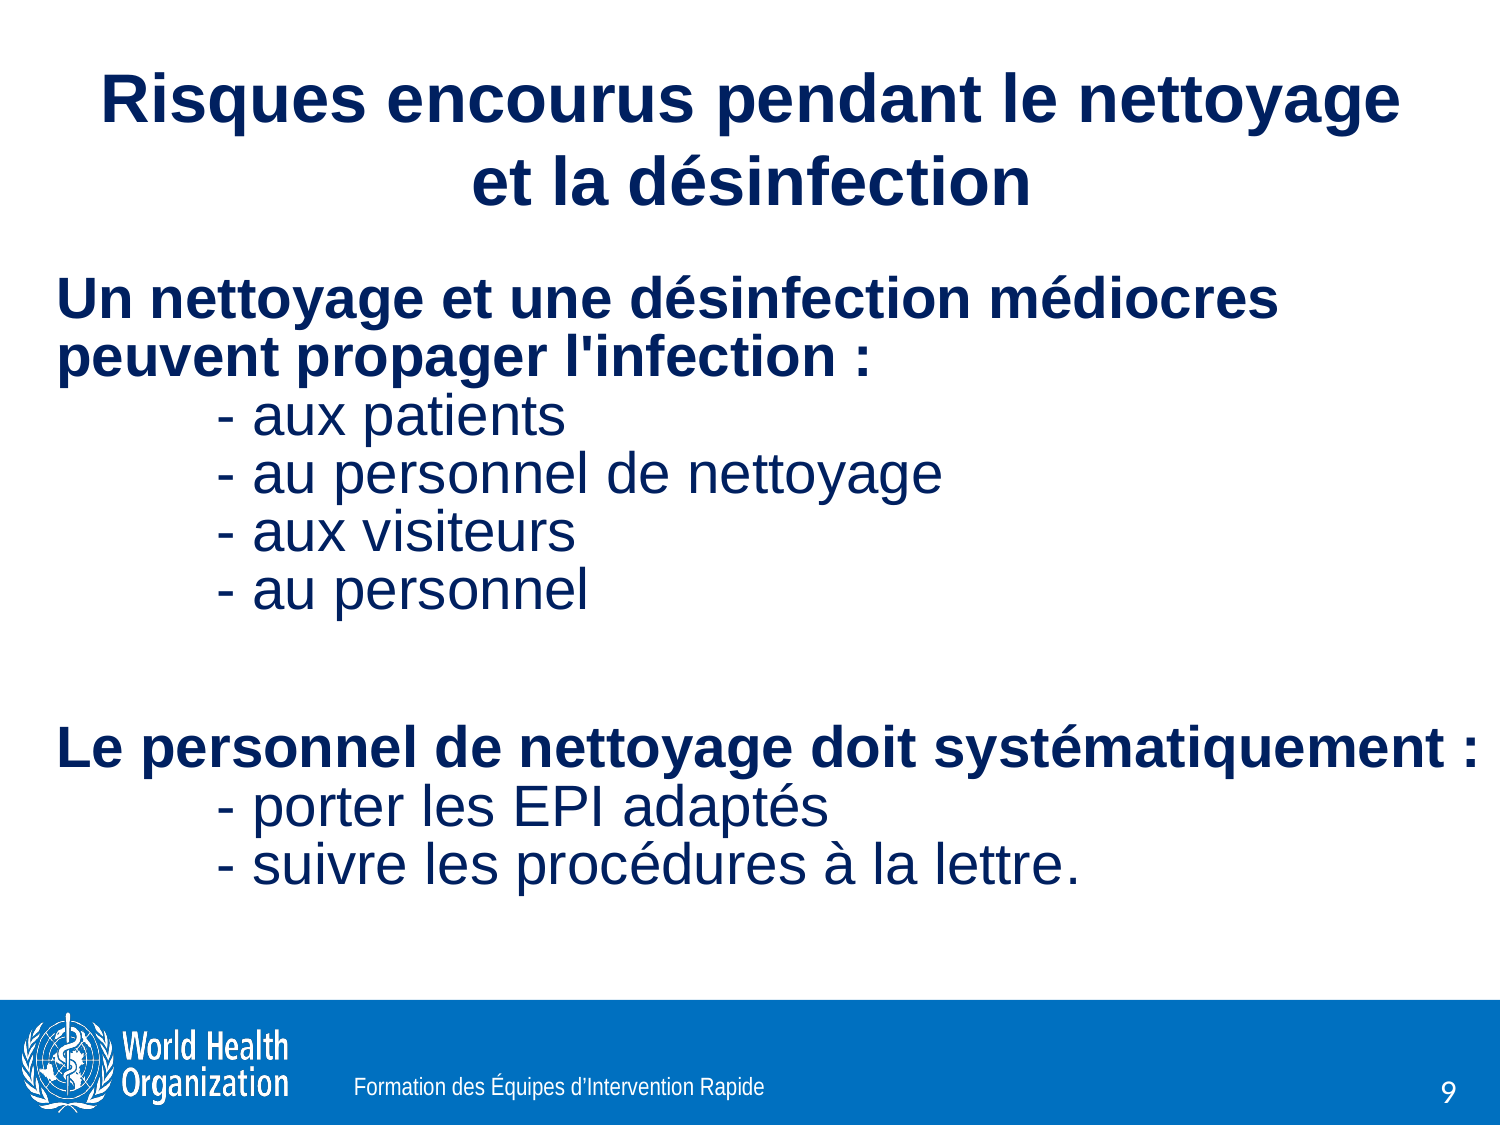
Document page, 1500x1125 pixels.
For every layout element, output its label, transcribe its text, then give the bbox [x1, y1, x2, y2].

list Un nettoyage et une désinfection médiocres peuvent propager l'infection : - aux patients - au personnel de nettoyage - aux visiteurs - au personnel Le personnel de nettoyage doit systématiquement : - porter les EPI adaptés - suivre les procédures à la lettre. [41, 264, 1500, 965]
picture [21, 1012, 288, 1113]
title Risques encourus pendant le nettoyage et la désinfection [76, 42, 1427, 231]
